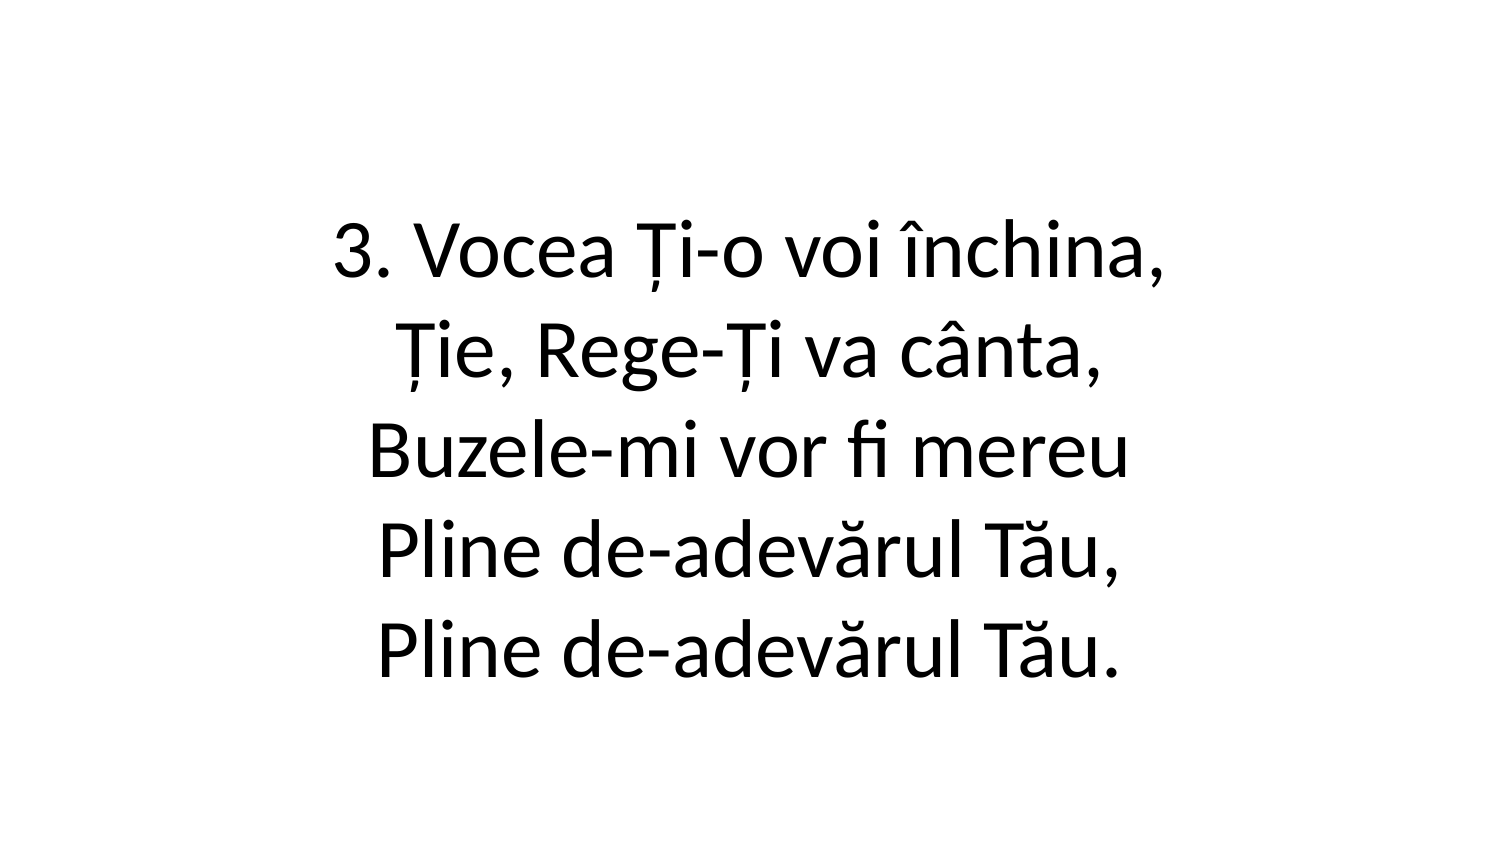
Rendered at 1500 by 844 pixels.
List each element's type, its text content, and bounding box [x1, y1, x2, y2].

text_box 3. Vocea Ți-o voi închina, Ție, Rege-Ți va cânta, Buzele-mi vor fi mereu Pline de-adevărul Tău, Pline de-adevărul Tău. [316, 142, 1184, 702]
